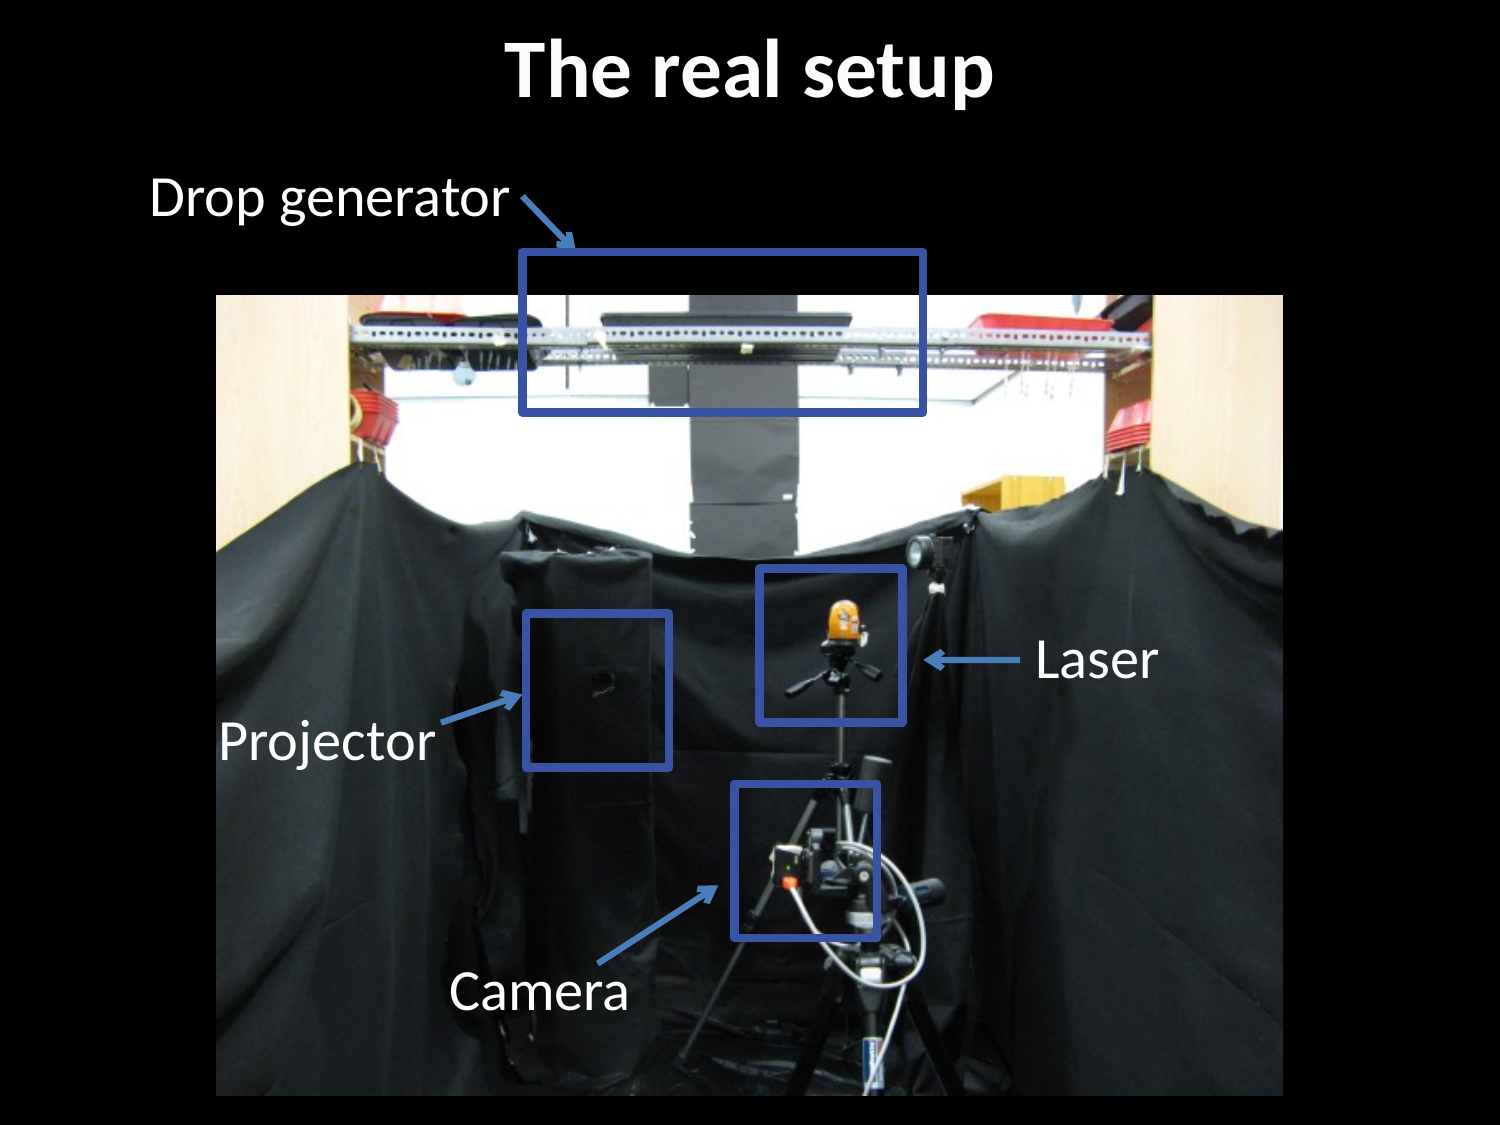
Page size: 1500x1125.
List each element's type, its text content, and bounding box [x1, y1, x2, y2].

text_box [923, 612, 1225, 703]
title The real setup [0, 0, 1500, 129]
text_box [134, 150, 577, 253]
picture [215, 294, 1283, 1096]
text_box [203, 694, 523, 784]
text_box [433, 885, 719, 1035]
text_box [520, 250, 925, 293]
